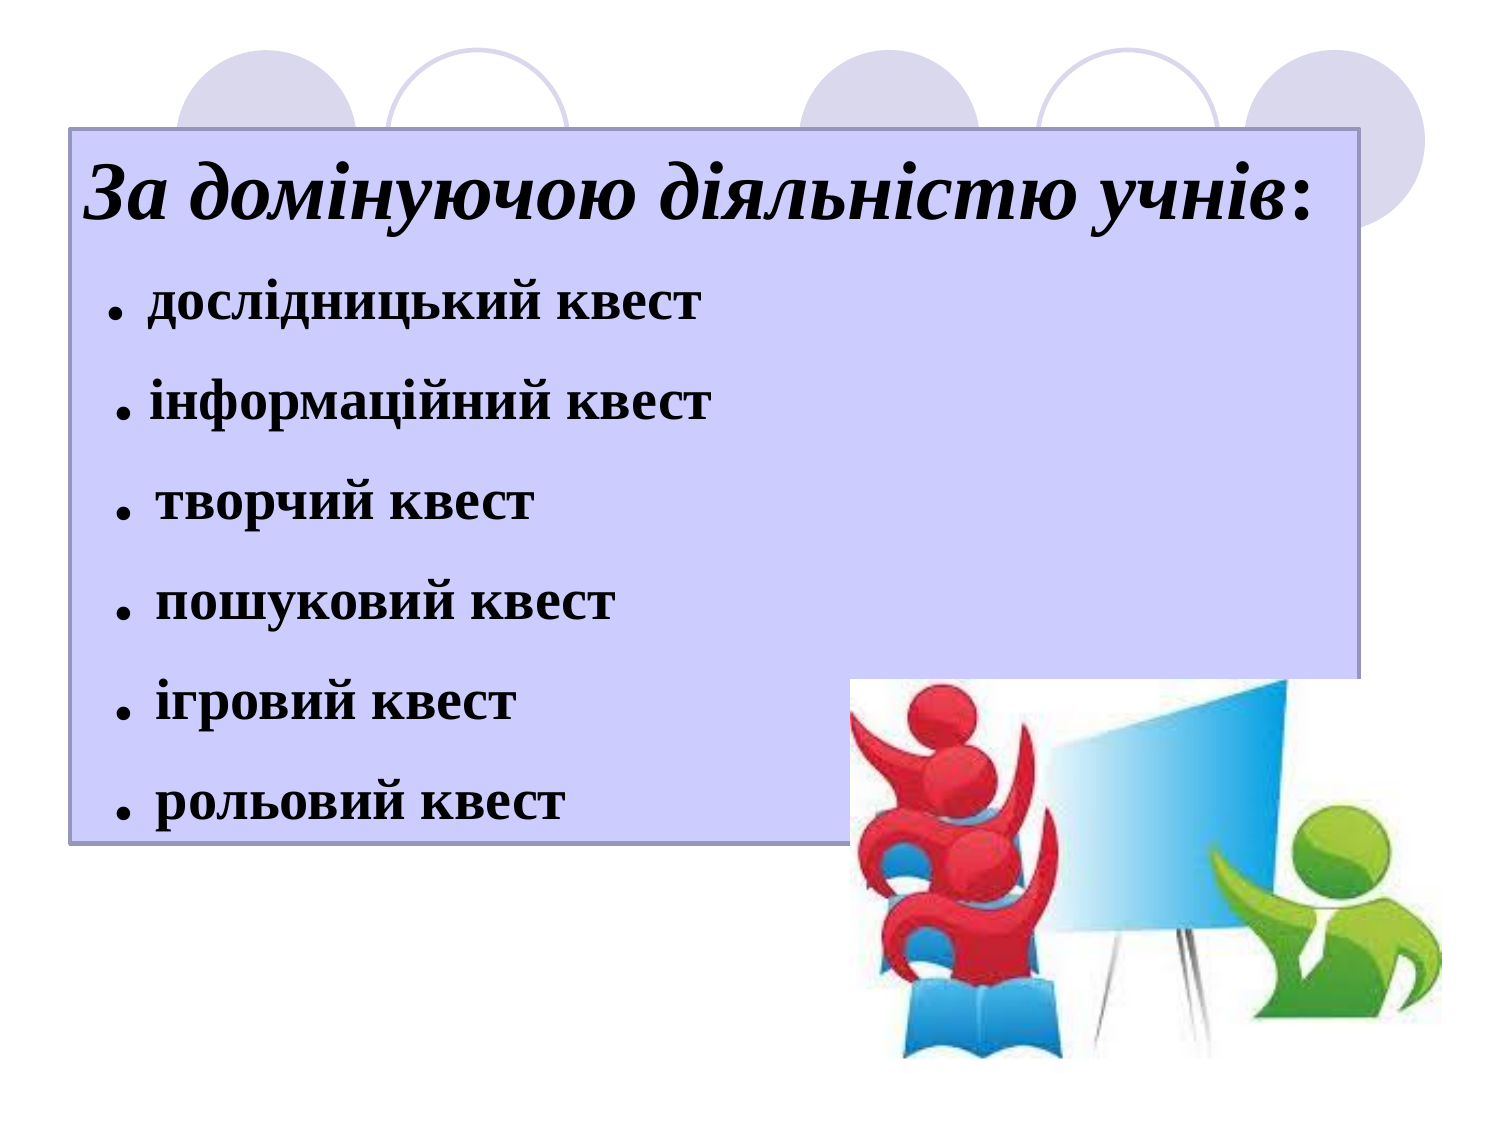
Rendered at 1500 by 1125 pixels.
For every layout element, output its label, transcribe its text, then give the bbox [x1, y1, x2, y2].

text_box За домінуючою діяльністю учнів: . дослідницький квест . інформаційний квест . творчий квест . пошуковий квест . ігровий квест . рольовий квест [68, 127, 1361, 846]
picture [849, 679, 1442, 1074]
